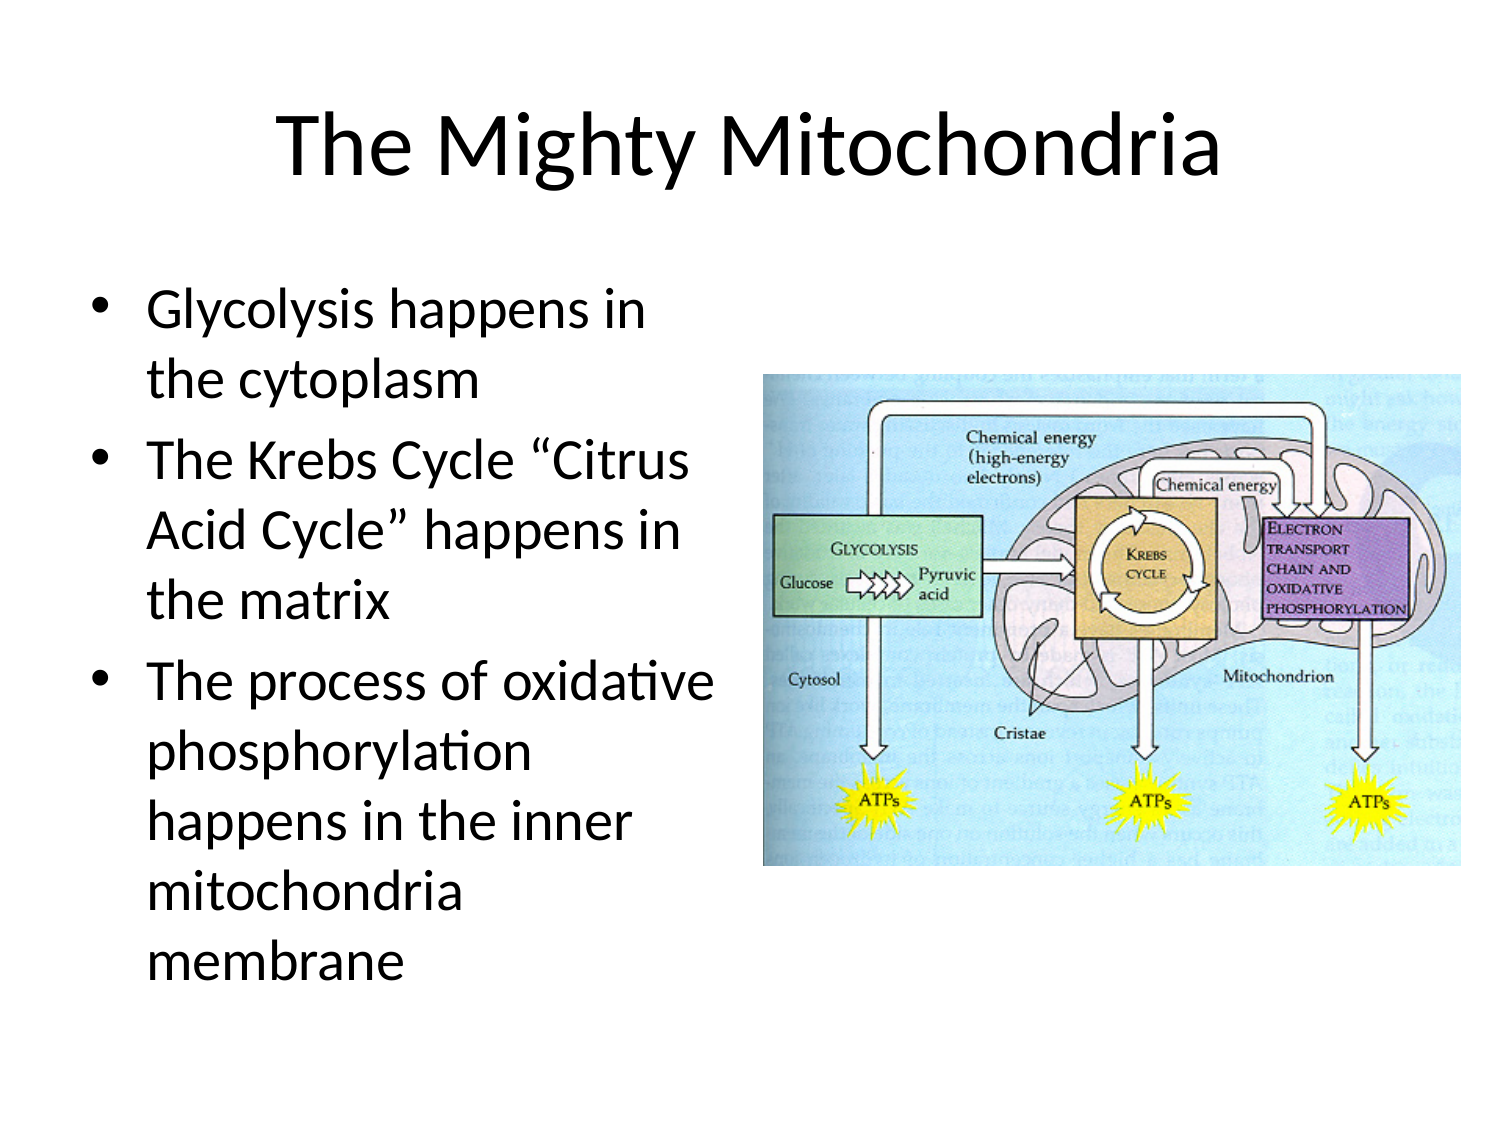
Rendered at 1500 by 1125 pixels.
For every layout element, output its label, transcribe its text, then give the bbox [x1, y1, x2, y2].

picture [763, 374, 1461, 866]
list Glycolysis happens in the cytoplasm The Krebs Cycle “Citrus Acid Cycle” happens in the matrix The process of oxidative phosphorylation happens in the inner mitochondria membrane [75, 262, 738, 1005]
title The Mighty Mitochondria [75, 45, 1425, 233]
